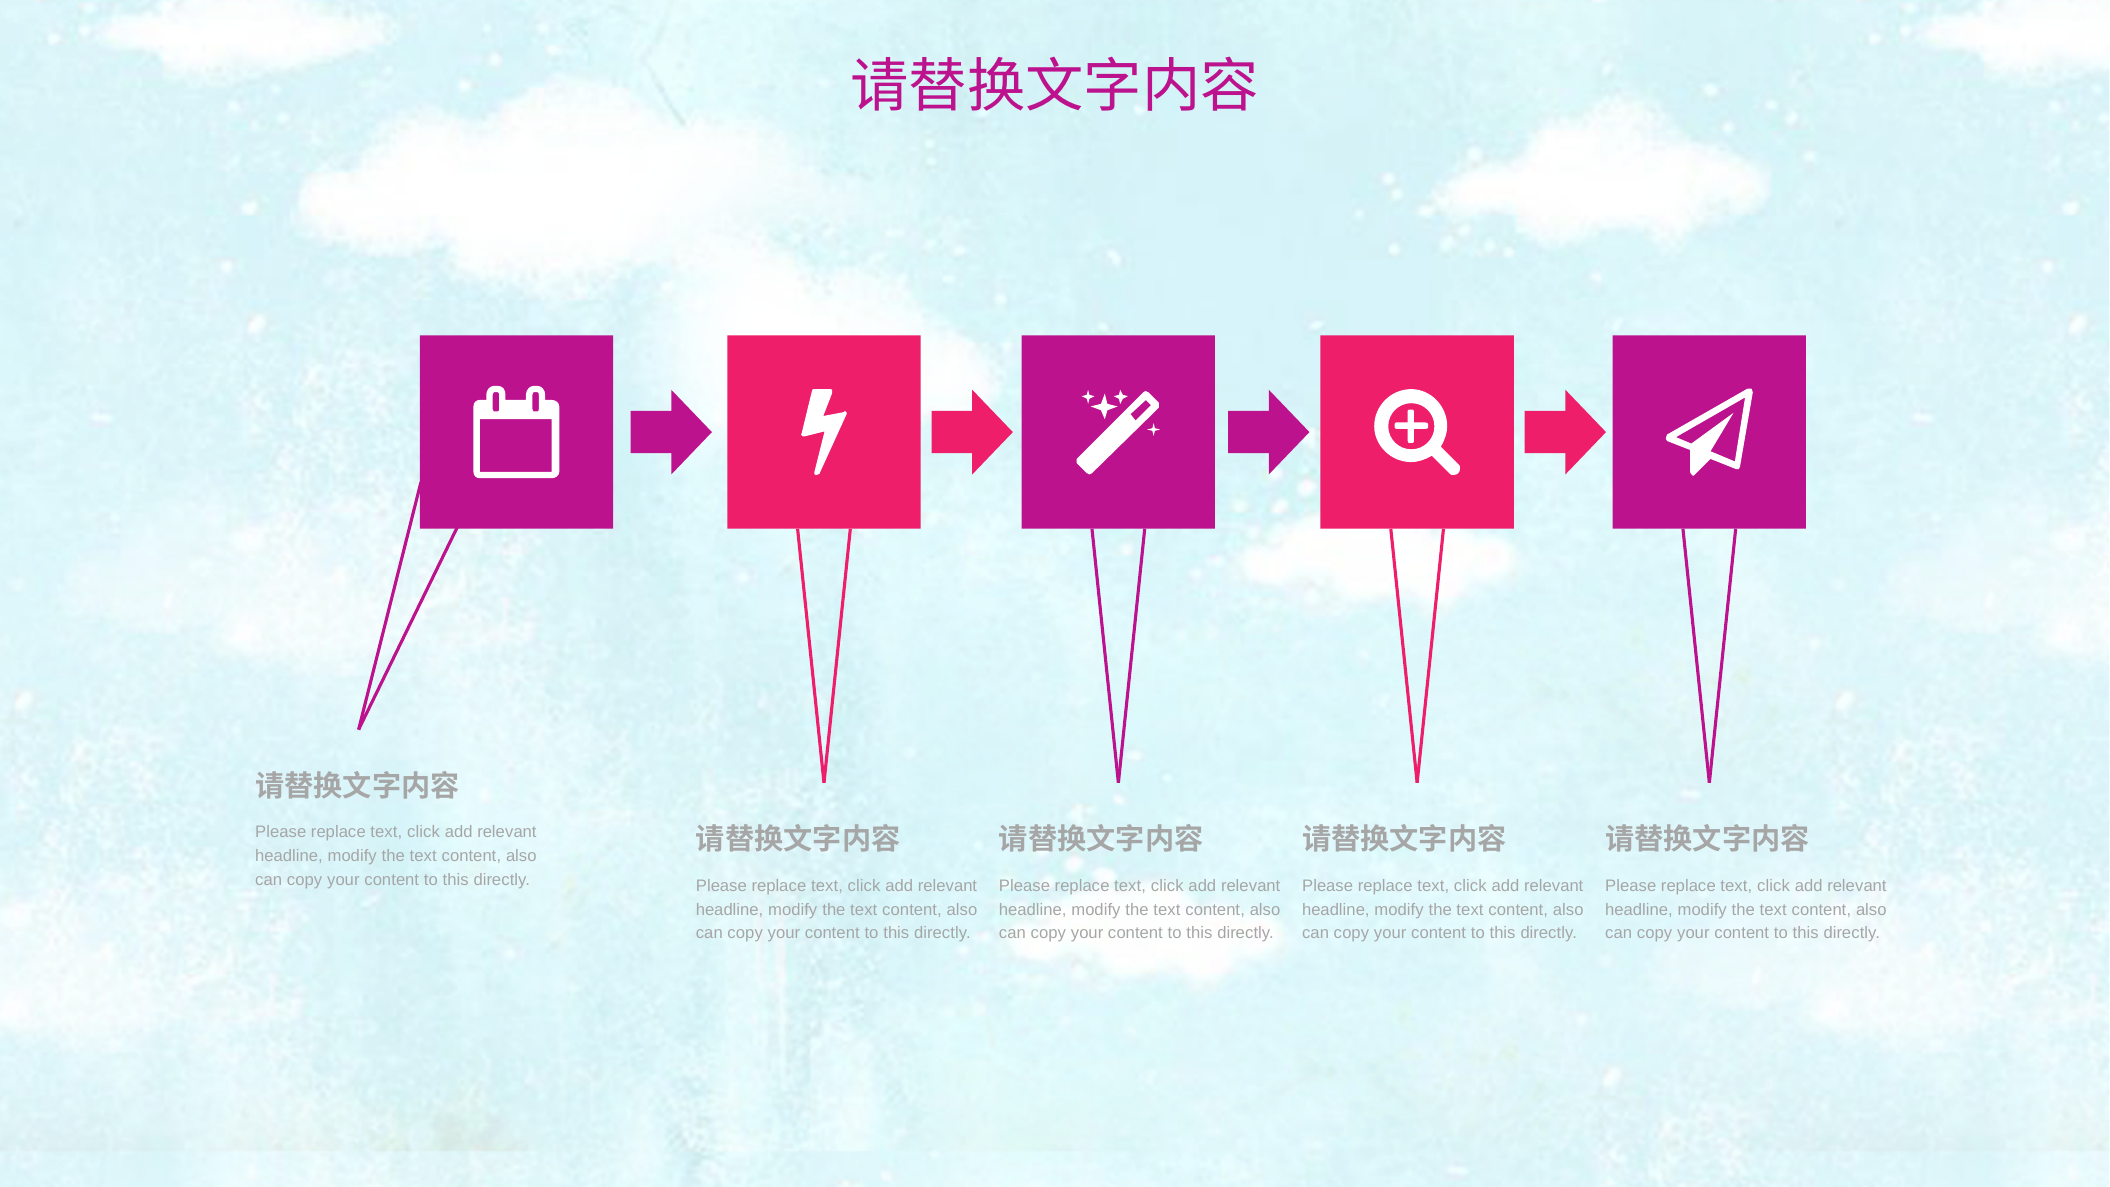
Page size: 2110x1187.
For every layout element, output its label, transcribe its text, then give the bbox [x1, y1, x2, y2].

text_box 请替换文字内容 [998, 806, 1218, 862]
text_box Please replace text, click add relevant headline, modify the text content, also can copy your content to this directly. [255, 817, 544, 890]
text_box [727, 335, 921, 529]
text_box 请替换文字内容 [1605, 806, 1824, 862]
picture [0, 0, 2110, 1187]
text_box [1612, 335, 1806, 529]
text_box Please replace text, click add relevant headline, modify the text content, also can copy your content to this directly. [1605, 870, 1894, 943]
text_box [375, 483, 429, 738]
text_box Please replace text, click add relevant headline, modify the text content, also can copy your content to this directly. [695, 870, 984, 943]
text_box Please replace text, click add relevant headline, modify the text content, also can copy your content to this directly. [998, 870, 1287, 943]
text_box [629, 387, 714, 478]
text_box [1021, 335, 1215, 529]
text_box 请替换文字内容 [695, 806, 915, 862]
text_box 请替换文字内容 [795, 26, 1314, 125]
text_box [1092, 529, 1145, 783]
text_box [1227, 387, 1311, 478]
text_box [1682, 529, 1736, 783]
text_box Please replace text, click add relevant headline, modify the text content, also can copy your content to this directly. [1302, 870, 1590, 943]
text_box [1320, 335, 1514, 529]
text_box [419, 335, 614, 529]
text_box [797, 529, 851, 783]
text_box 请替换文字内容 [1302, 806, 1521, 862]
text_box 请替换文字内容 [255, 753, 474, 809]
text_box [930, 387, 1015, 478]
text_box [1523, 387, 1608, 478]
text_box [1390, 529, 1444, 783]
